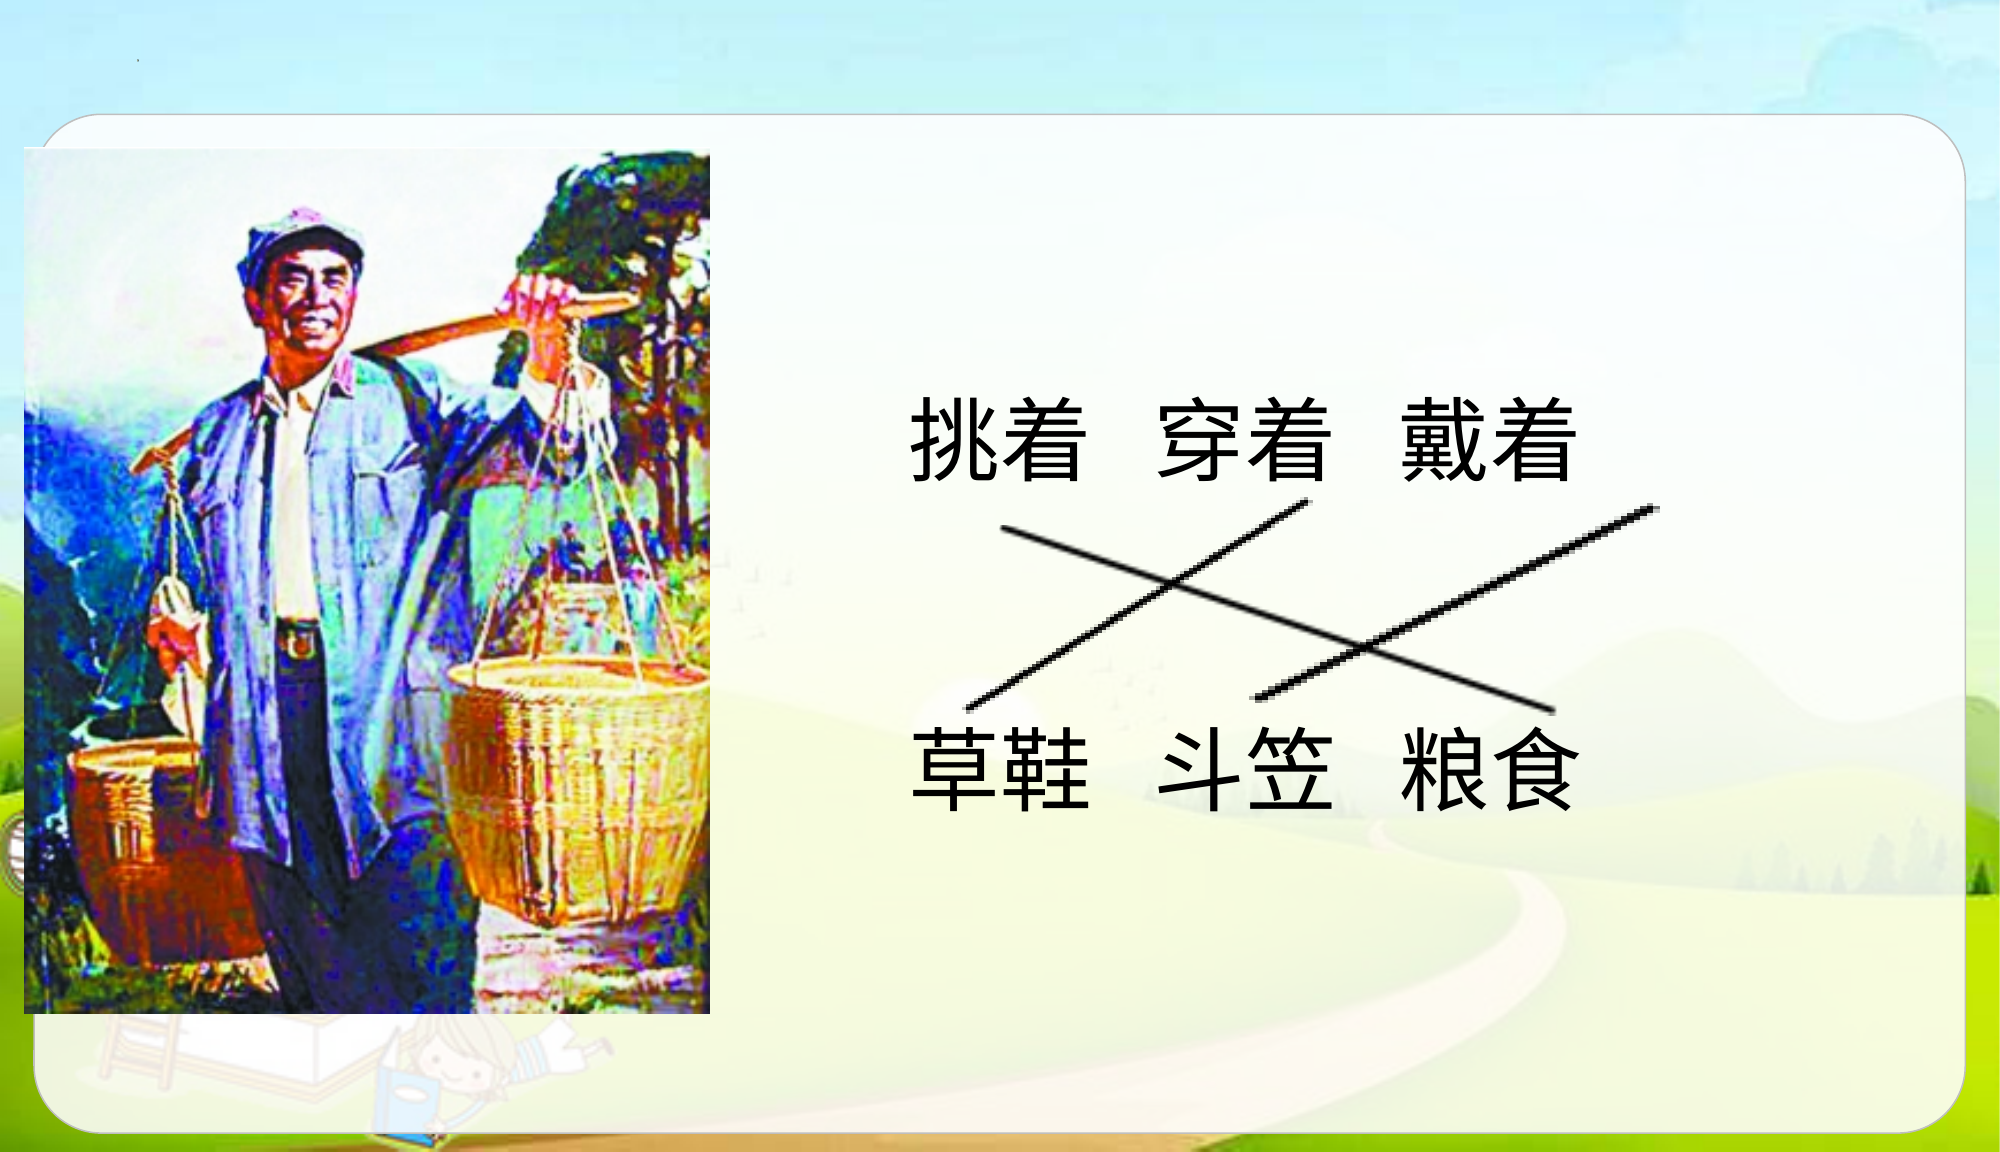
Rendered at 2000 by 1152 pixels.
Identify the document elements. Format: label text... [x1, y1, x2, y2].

picture [0, 0, 2000, 1152]
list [24, 147, 710, 1014]
text_box 挑着 穿着 戴着 草鞋 斗笠 粮食 [849, 375, 1806, 831]
